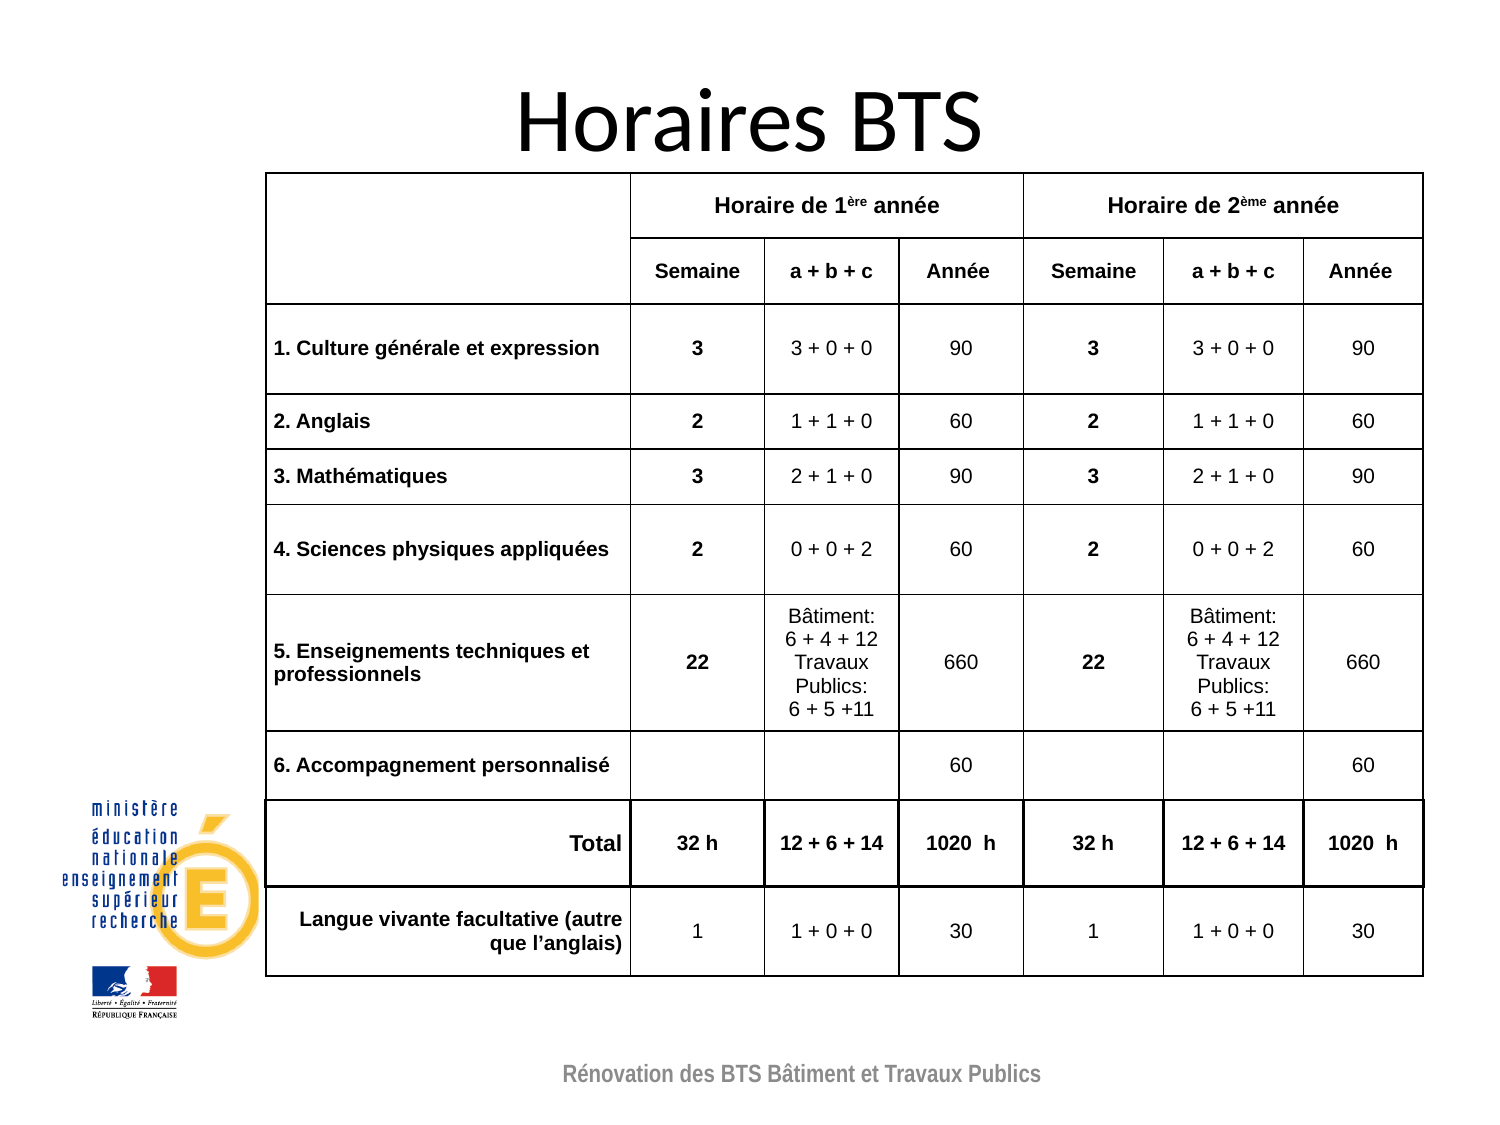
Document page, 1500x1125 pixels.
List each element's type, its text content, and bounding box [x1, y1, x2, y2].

table_cell 60 [1304, 395, 1422, 448]
footer Rénovation des BTS Bâtiment et Travaux Publics [512, 1042, 1093, 1103]
table_cell a + b + c [765, 239, 898, 303]
table_cell 2 [631, 395, 764, 448]
table_cell 660 [1304, 595, 1422, 730]
table_cell a + b + c [1164, 239, 1303, 303]
table_cell [1164, 732, 1303, 799]
table_cell 30 [1304, 888, 1422, 975]
table_cell 3 [631, 305, 764, 393]
table_cell 22 [1024, 595, 1163, 730]
table_cell 2 [1024, 505, 1163, 594]
table_header Horaire de 1ère année [631, 174, 1023, 237]
table_cell 12 + 6 + 14 [766, 801, 897, 885]
table_cell [1024, 732, 1163, 799]
table_cell 1 + 1 + 0 [765, 395, 898, 448]
table_cell 2 + 1 + 0 [1164, 450, 1303, 504]
table_cell 1. Culture générale et expression [267, 305, 630, 393]
table_cell 60 [900, 505, 1023, 594]
table_cell Bâtiment: 6 + 4 + 12 Travaux Publics: 6 + 5 +11 [1164, 595, 1303, 730]
table_cell 3. Mathématiques [267, 450, 630, 504]
table_cell 60 [900, 395, 1023, 448]
table_cell 90 [900, 305, 1023, 393]
table_cell Année [900, 239, 1023, 303]
table_cell 1 [631, 888, 764, 975]
table_cell 3 [1024, 450, 1163, 504]
table_cell [765, 732, 898, 799]
table_cell 60 [1304, 505, 1422, 594]
table_cell Année [1304, 239, 1422, 303]
table_cell Bâtiment: 6 + 4 + 12 Travaux Publics: 6 + 5 +11 [765, 595, 898, 730]
table_cell 2 + 1 + 0 [765, 450, 898, 504]
table_cell 1 [1024, 888, 1163, 975]
table_cell 60 [1304, 732, 1422, 799]
table_cell 4. Sciences physiques appliquées [267, 505, 630, 594]
table_cell 3 + 0 + 0 [765, 305, 898, 393]
table_cell Total [267, 801, 629, 885]
table_cell 90 [1304, 305, 1422, 393]
table_cell Langue vivante facultative (autre que l’anglais) [267, 888, 630, 975]
table_cell 3 + 0 + 0 [1164, 305, 1303, 393]
table_header Horaire de 2ème année [1024, 174, 1422, 237]
table_cell 1020 h [900, 801, 1022, 885]
table_cell 90 [900, 450, 1023, 504]
table_cell 5. Enseignements techniques et professionnels [267, 595, 630, 730]
table_cell 60 [900, 732, 1023, 799]
table_cell 1 + 0 + 0 [1164, 888, 1303, 975]
table_cell 1 + 0 + 0 [765, 888, 898, 975]
table_cell [631, 732, 764, 799]
table_cell 12 + 6 + 14 [1165, 801, 1302, 885]
table_cell 32 h [1025, 801, 1162, 885]
table_cell 2. Anglais [267, 395, 630, 448]
table_cell 90 [1304, 450, 1422, 504]
table_cell 3 [631, 450, 764, 504]
table_cell 1 + 1 + 0 [1164, 395, 1303, 448]
table_cell 2 [1024, 395, 1163, 448]
table_cell 22 [631, 595, 764, 730]
table_cell Semaine [1024, 239, 1163, 303]
table_cell 3 [1024, 305, 1163, 393]
table_cell 6. Accompagnement personnalisé [267, 732, 630, 799]
table_cell 30 [900, 888, 1023, 975]
table_cell 32 h [632, 801, 763, 885]
title Horaires BTS [74, 44, 1426, 185]
table_header [267, 174, 630, 303]
table_cell Semaine [631, 239, 764, 303]
table_cell 2 [631, 505, 764, 594]
table_cell 660 [900, 595, 1023, 730]
table_cell 0 + 0 + 2 [765, 505, 898, 594]
table_cell 1020 h [1305, 801, 1422, 885]
table_cell 0 + 0 + 2 [1164, 505, 1303, 594]
